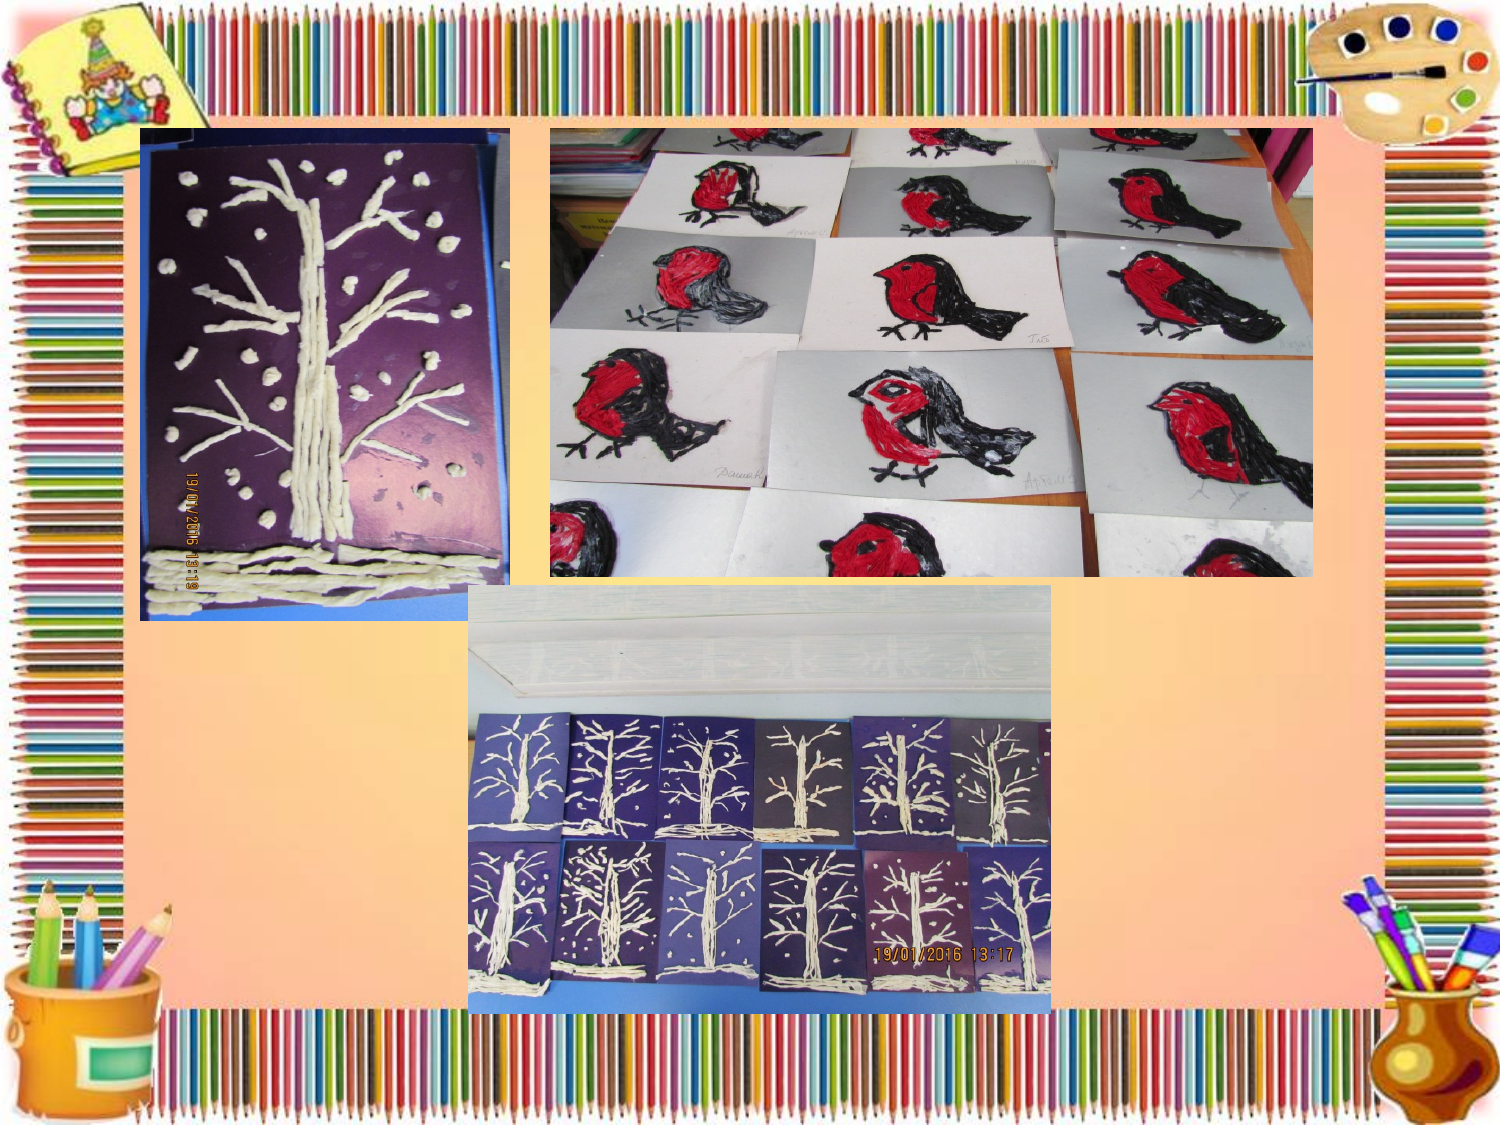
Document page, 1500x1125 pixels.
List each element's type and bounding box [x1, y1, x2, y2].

list [140, 128, 510, 622]
picture [0, 0, 1500, 1125]
